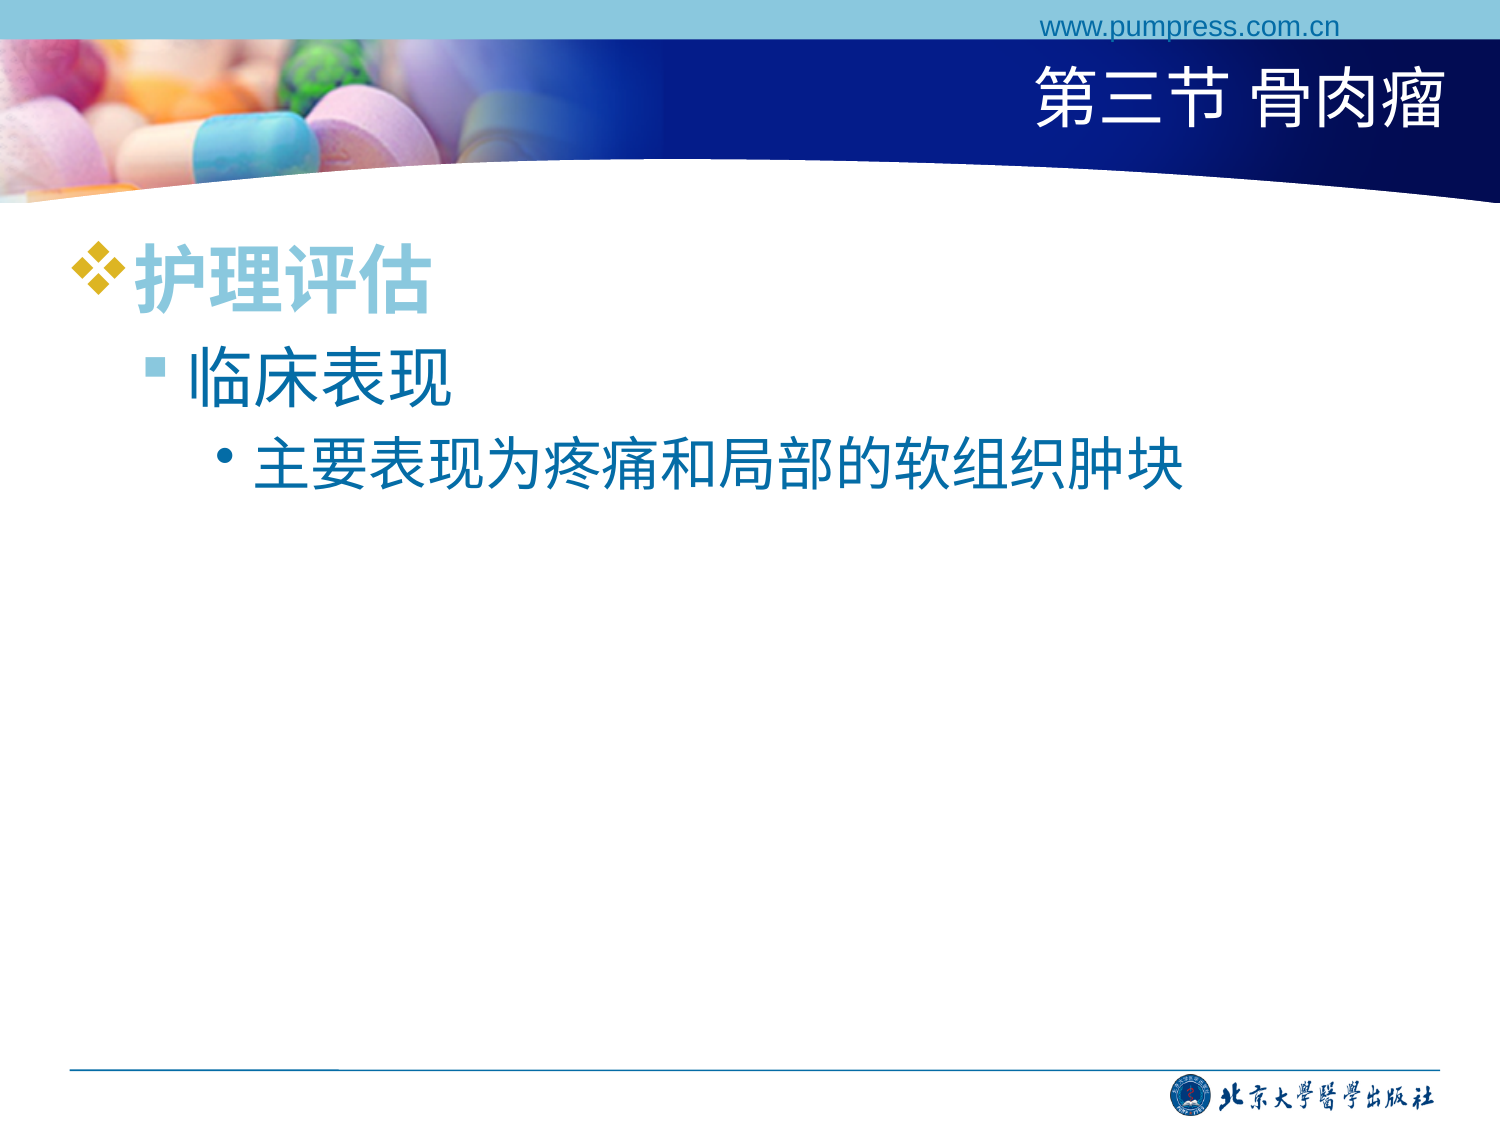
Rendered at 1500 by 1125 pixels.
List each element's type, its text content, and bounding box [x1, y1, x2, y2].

title 第三节 骨肉瘤 [137, 49, 1463, 143]
slide_number www.pumpress.com.cn [1025, 0, 1463, 38]
list 护理评估 临床表现 主要表现为疼痛和局部的软组织肿块 [49, 224, 1463, 1026]
picture [0, 40, 1500, 203]
picture [1170, 1074, 1436, 1118]
